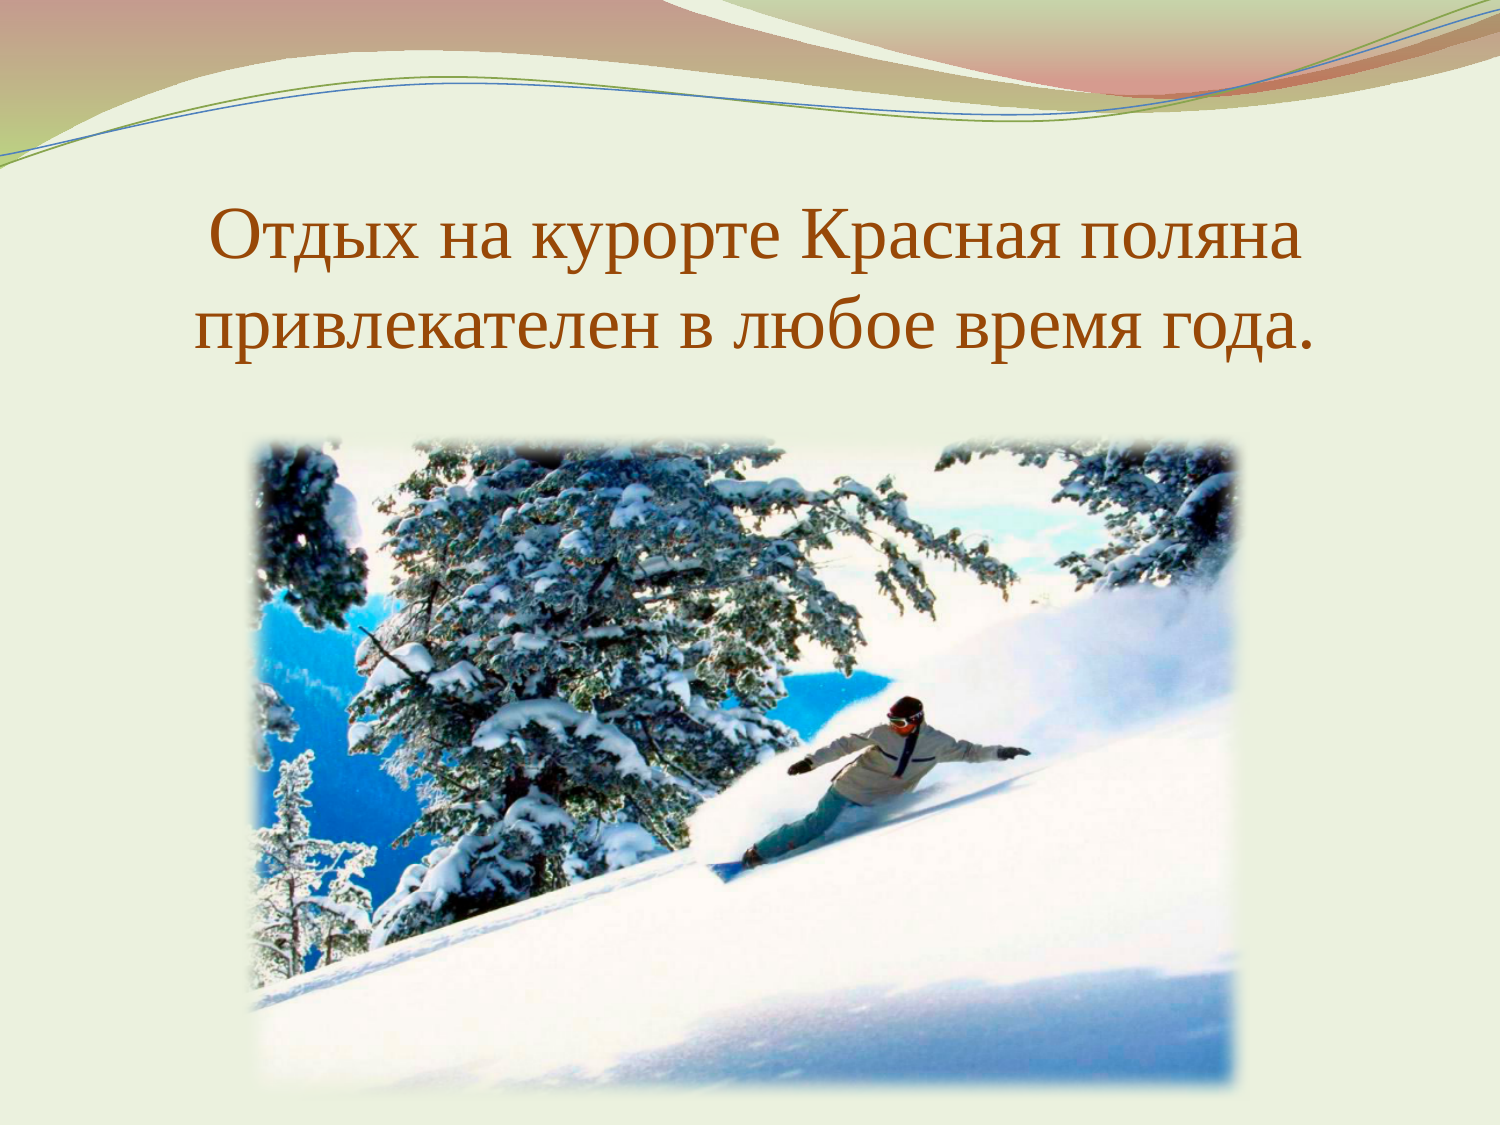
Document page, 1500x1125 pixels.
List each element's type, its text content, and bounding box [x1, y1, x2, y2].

title Отдых на курорте Красная поляна привлекателен в любое время года. [75, 115, 1438, 364]
picture [241, 432, 1251, 1101]
